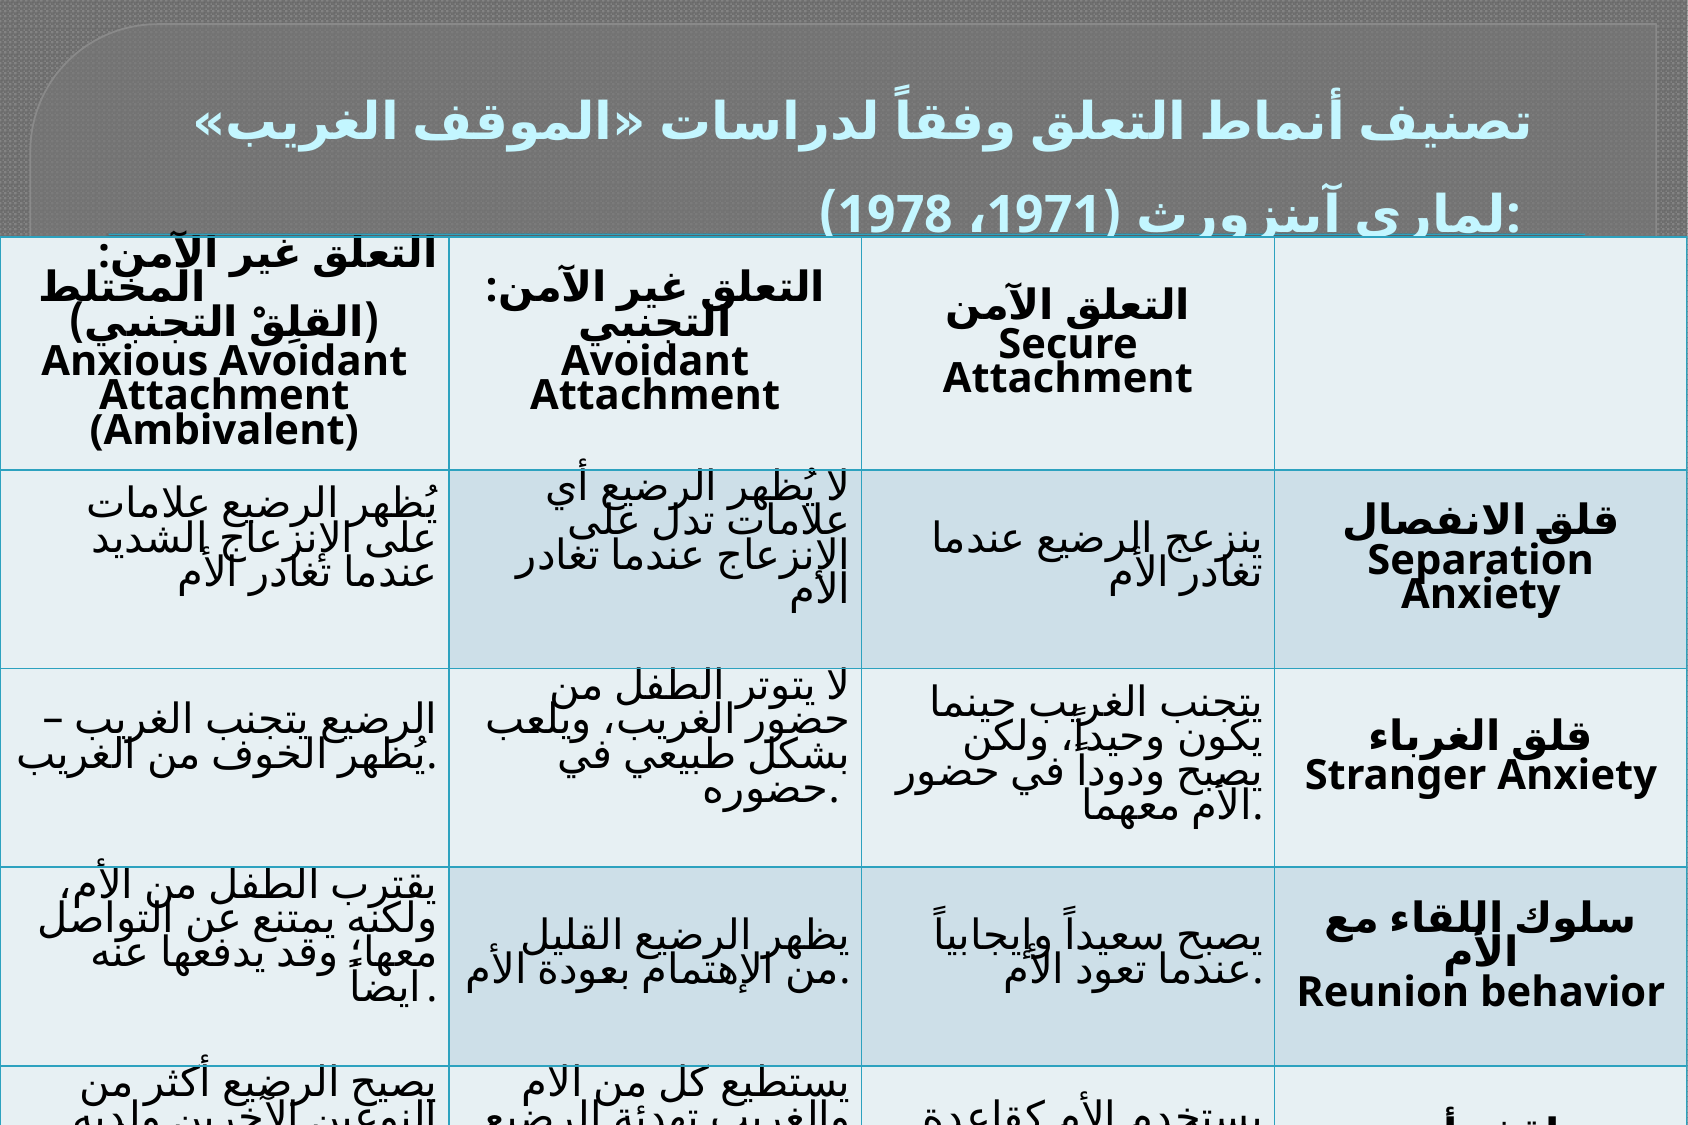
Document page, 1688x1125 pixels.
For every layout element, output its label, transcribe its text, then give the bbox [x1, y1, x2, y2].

table_cell يظهر الرضيع القليل من الإهتمام بعودة الأم. [450, 868, 861, 1065]
table_cell يستخدم الأم كقاعدة آمنه لاستكشاف بيئته. [862, 1067, 1274, 1125]
table_cell مواقف أخرى [1275, 1067, 1686, 1125]
table_cell يصبح سعيداً وإيجابياً عندما تعود الأم. [862, 868, 1274, 1065]
table_cell لا يُظهر الرضيع أي علامات تدل على الإنزعاج عندما تغادر الام [450, 471, 861, 668]
table_cell ينزعج الرضيع عندما تغادر الأم [862, 471, 1274, 668]
table_cell يصيح الرضيع أكثر من النوعين الآخرين ولديه رغبة بالاستكشاف أقل منهما. [1, 1067, 448, 1125]
table_cell يستطيع كل من الام والغريب تهدئة الرضيع وإراحته بمستوى مماثل من الكفاءة. [450, 1067, 861, 1125]
table_cell لا يتوتر الطفل من حضور الغريب، ويلعب بشكل طبيعي في حضوره. [450, 669, 861, 866]
table_header التعلق غير الآمن: المختلط (القلِقْ التجنبي) Anxious Avoidant Attachment (Ambivalent) [1, 238, 448, 469]
table_header التعلق غير الآمن: التجنبي Avoidant Attachment [450, 238, 861, 469]
table_cell يُظهر الرضيع علامات على الإنزعاج الشديد عندما تغادر الأم [1, 471, 448, 668]
title تصنيف أنماط التعلق وفقاً لدراسات «الموقف الغريب» لماري آينزورث (1971، 1978): [30, 48, 1550, 236]
table_cell قلق الغرباء Stranger Anxiety [1275, 669, 1686, 866]
table_cell يقترب الطفل من الأم، ولكنه يمتنع عن التواصل معها؛ وقد يدفعها عنه ايضاً. [1, 868, 448, 1065]
table_header [1275, 238, 1686, 469]
table_cell يتجنب الغريب حينما يكون وحيداً، ولكن يصبح ودوداً في حضور الأم معهما. [862, 669, 1274, 866]
table_header التعلق الآمن Secure Attachment [862, 238, 1274, 469]
table_cell سلوك اللقاء مع الأم Reunion behavior [1275, 868, 1686, 1065]
table_cell الرضيع يتجنب الغريب – يُظهر الخوف من الغريب. [1, 669, 448, 866]
table_cell قلق الانفصال Separation Anxiety [1275, 471, 1686, 668]
